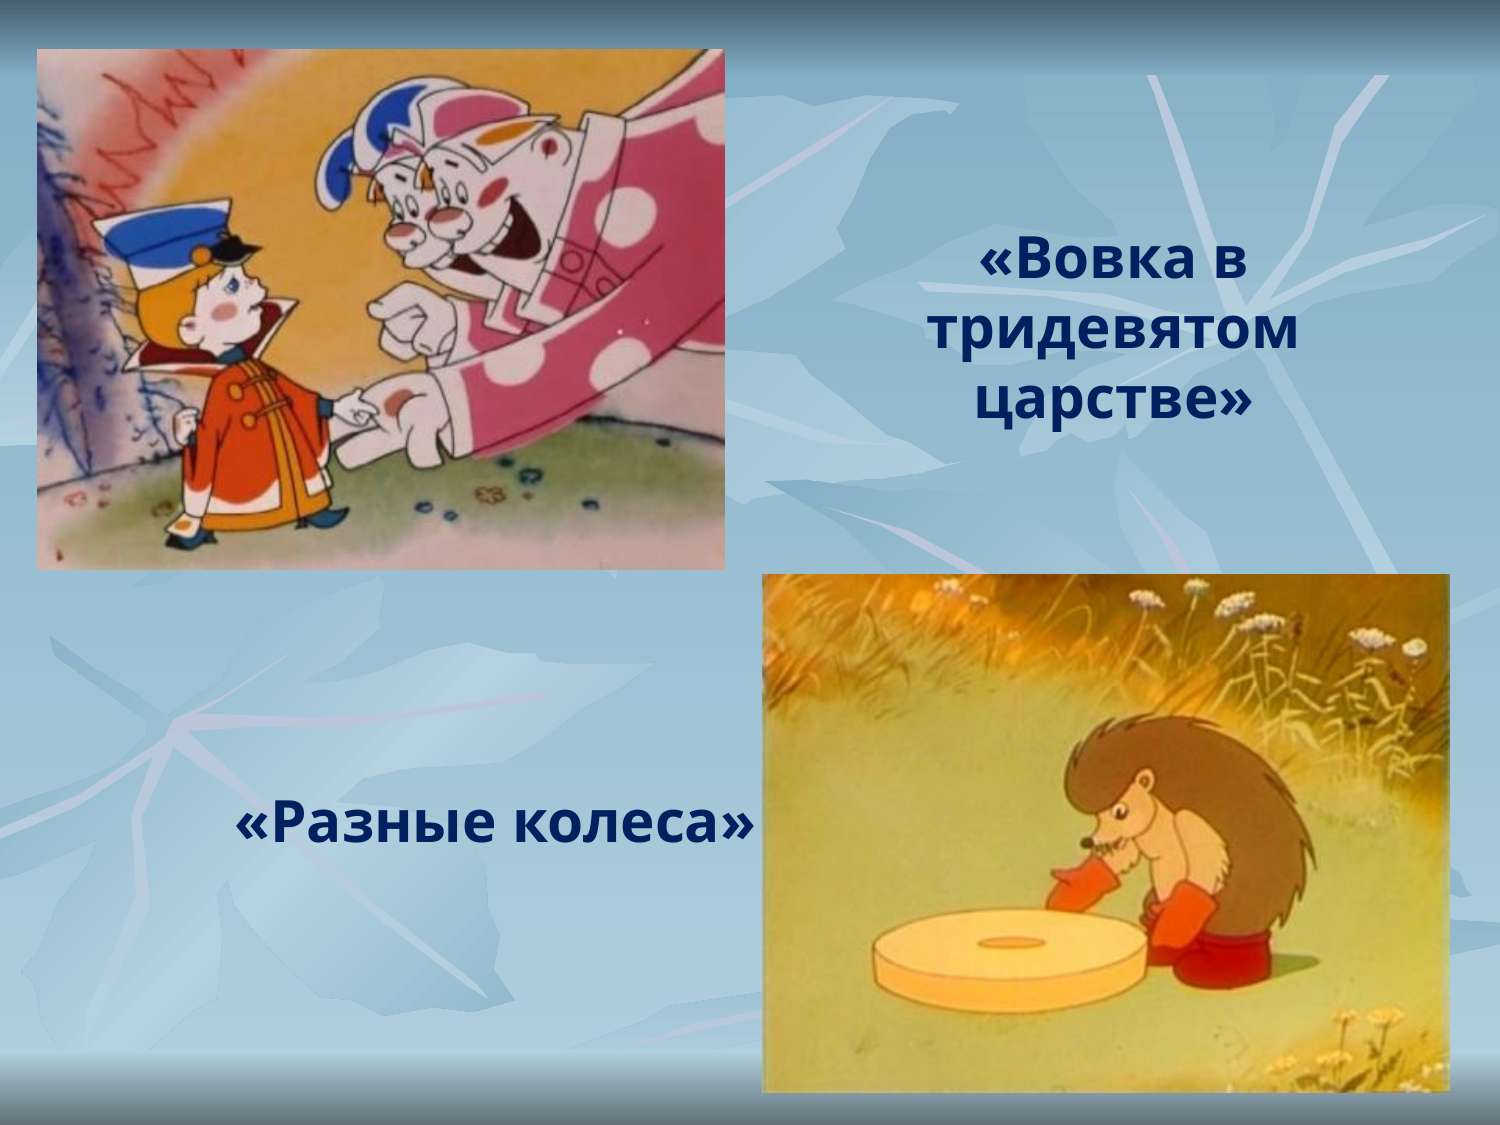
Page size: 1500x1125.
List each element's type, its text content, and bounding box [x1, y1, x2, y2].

text_box «Разные колеса» [219, 776, 757, 861]
picture [37, 49, 726, 570]
text_box «Вовка в тридевятом царстве» [774, 212, 1454, 438]
picture [762, 574, 1451, 1093]
